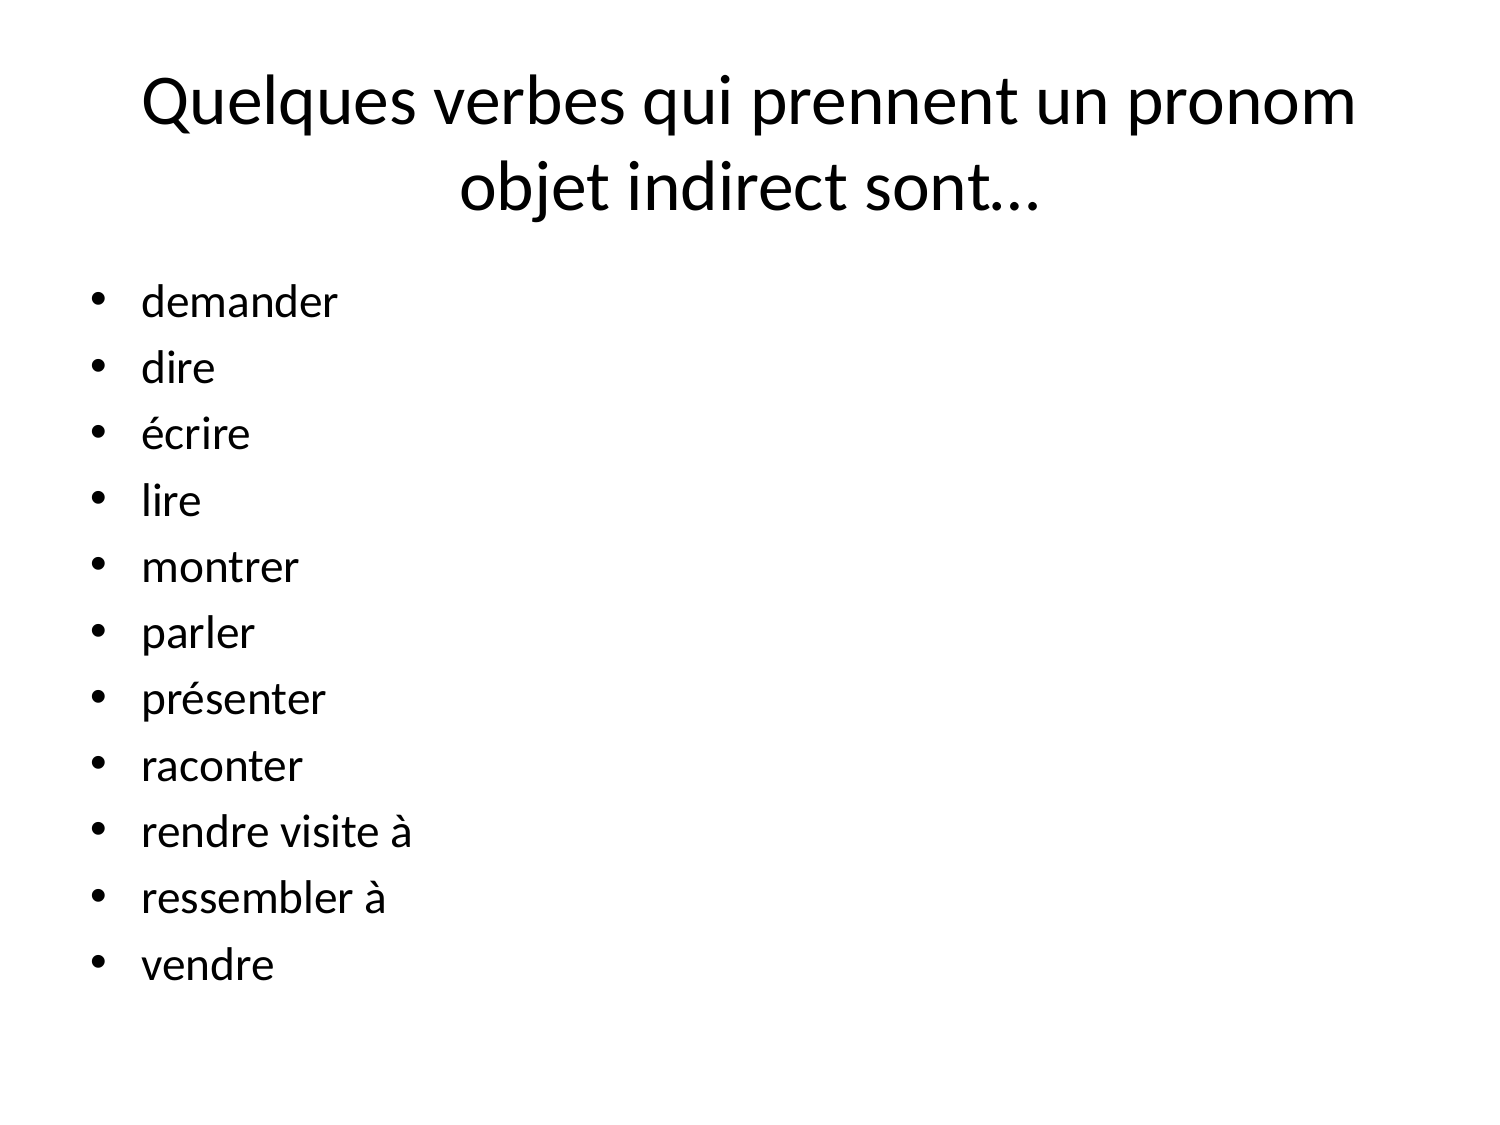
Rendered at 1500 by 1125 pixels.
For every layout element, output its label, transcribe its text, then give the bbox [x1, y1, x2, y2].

list demander dire écrire lire montrer parler présenter raconter rendre visite à ressembler à vendre [75, 262, 1425, 1005]
title Quelques verbes qui prennent un pronom objet indirect sont… [75, 45, 1425, 233]
